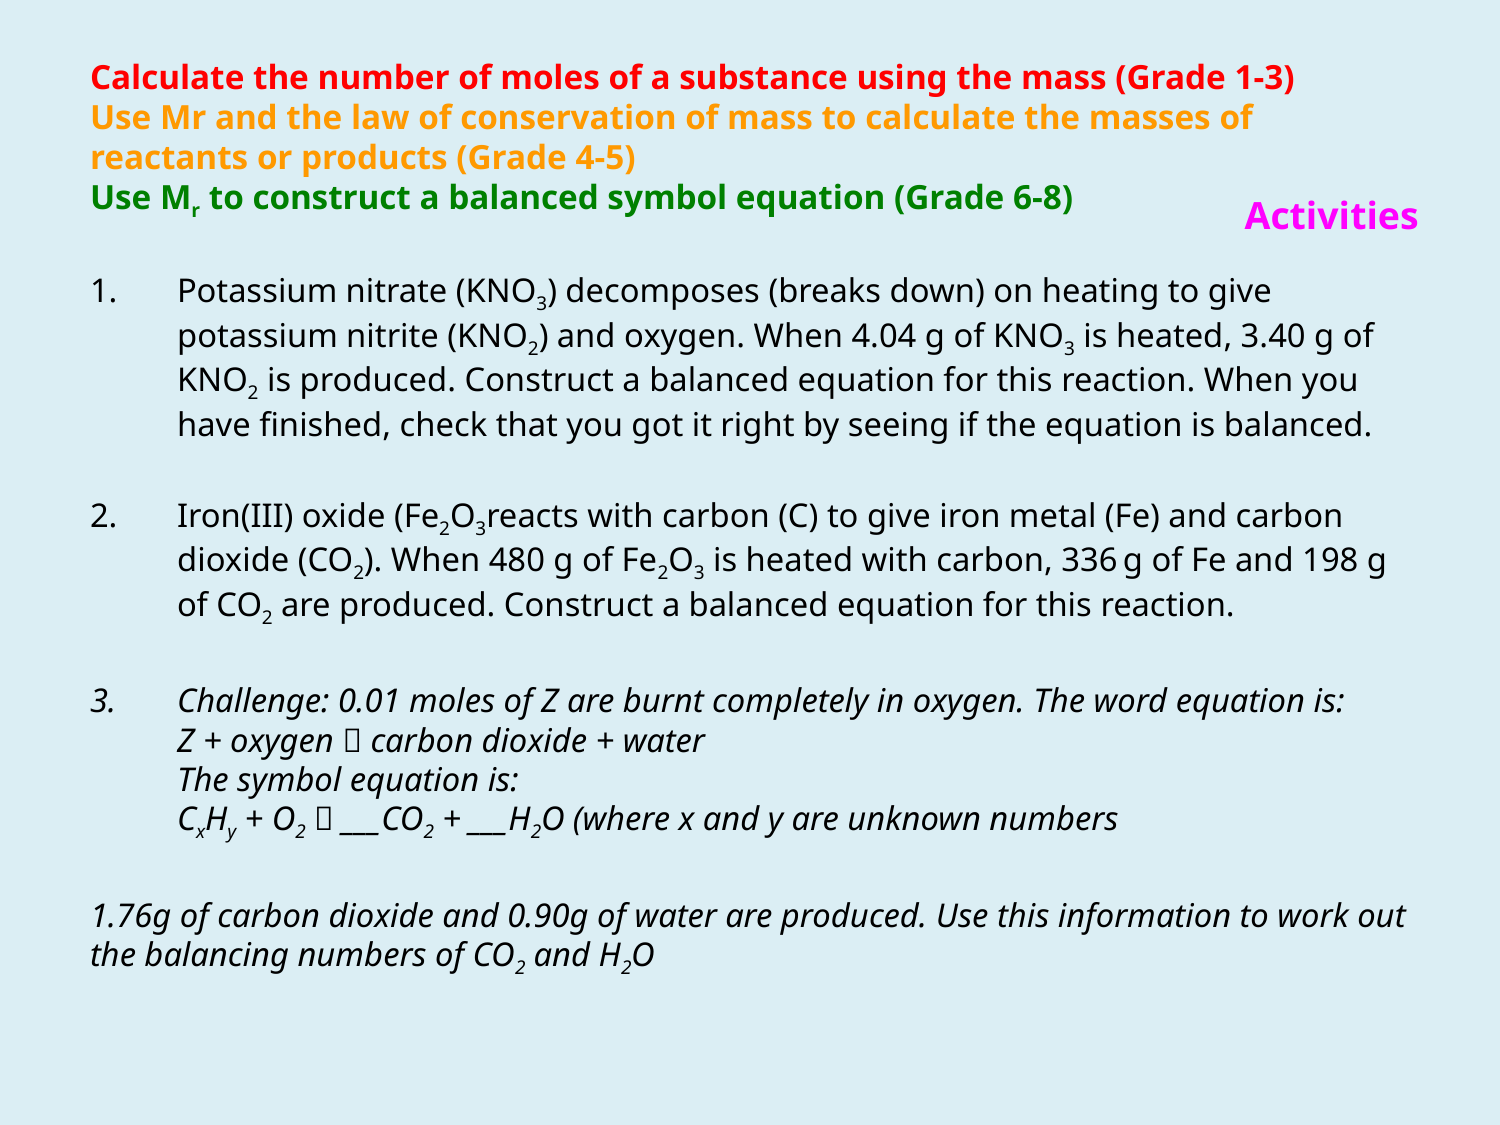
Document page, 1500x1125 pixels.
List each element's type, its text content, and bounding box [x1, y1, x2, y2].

title Calculate the number of moles of a substance using the mass (Grade 1-3) Use Mr and the law of conservation of mass to calculate the masses of reactants or products (Grade 4-5) Use Mr to construct a balanced symbol equation (Grade 6-8) [75, 45, 1425, 233]
text_box Activities [1229, 184, 1434, 245]
list Potassium nitrate (KNO3) decomposes (breaks down) on heating to give potassium nitrite (KNO2) and oxygen. When 4.04 g of KNO3 is heated, 3.40 g of KNO2 is produced. Construct a balanced equation for this reaction. When you have finished, check that you got it right by seeing if the equation is balanced. Iron(III) oxide (Fe2O3reacts with carbon (C) to give iron metal (Fe) and carbon dioxide (CO2). When 480 g of Fe2O3 is heated with carbon, 336 g of Fe and 198 g of CO2 are produced. Construct a balanced equation for this reaction. Challenge: 0.01 moles of Z are burnt completely in oxygen. The word equation is: Z + oxygen  carbon dioxide + water The symbol equation is: CxHy + O2  ___CO2 + ___H2O (where x and y are unknown numbers 1.76g of carbon dioxide and 0.90g of water are produced. Use this information to work out the balancing numbers of CO2 and H2O [75, 262, 1425, 1005]
